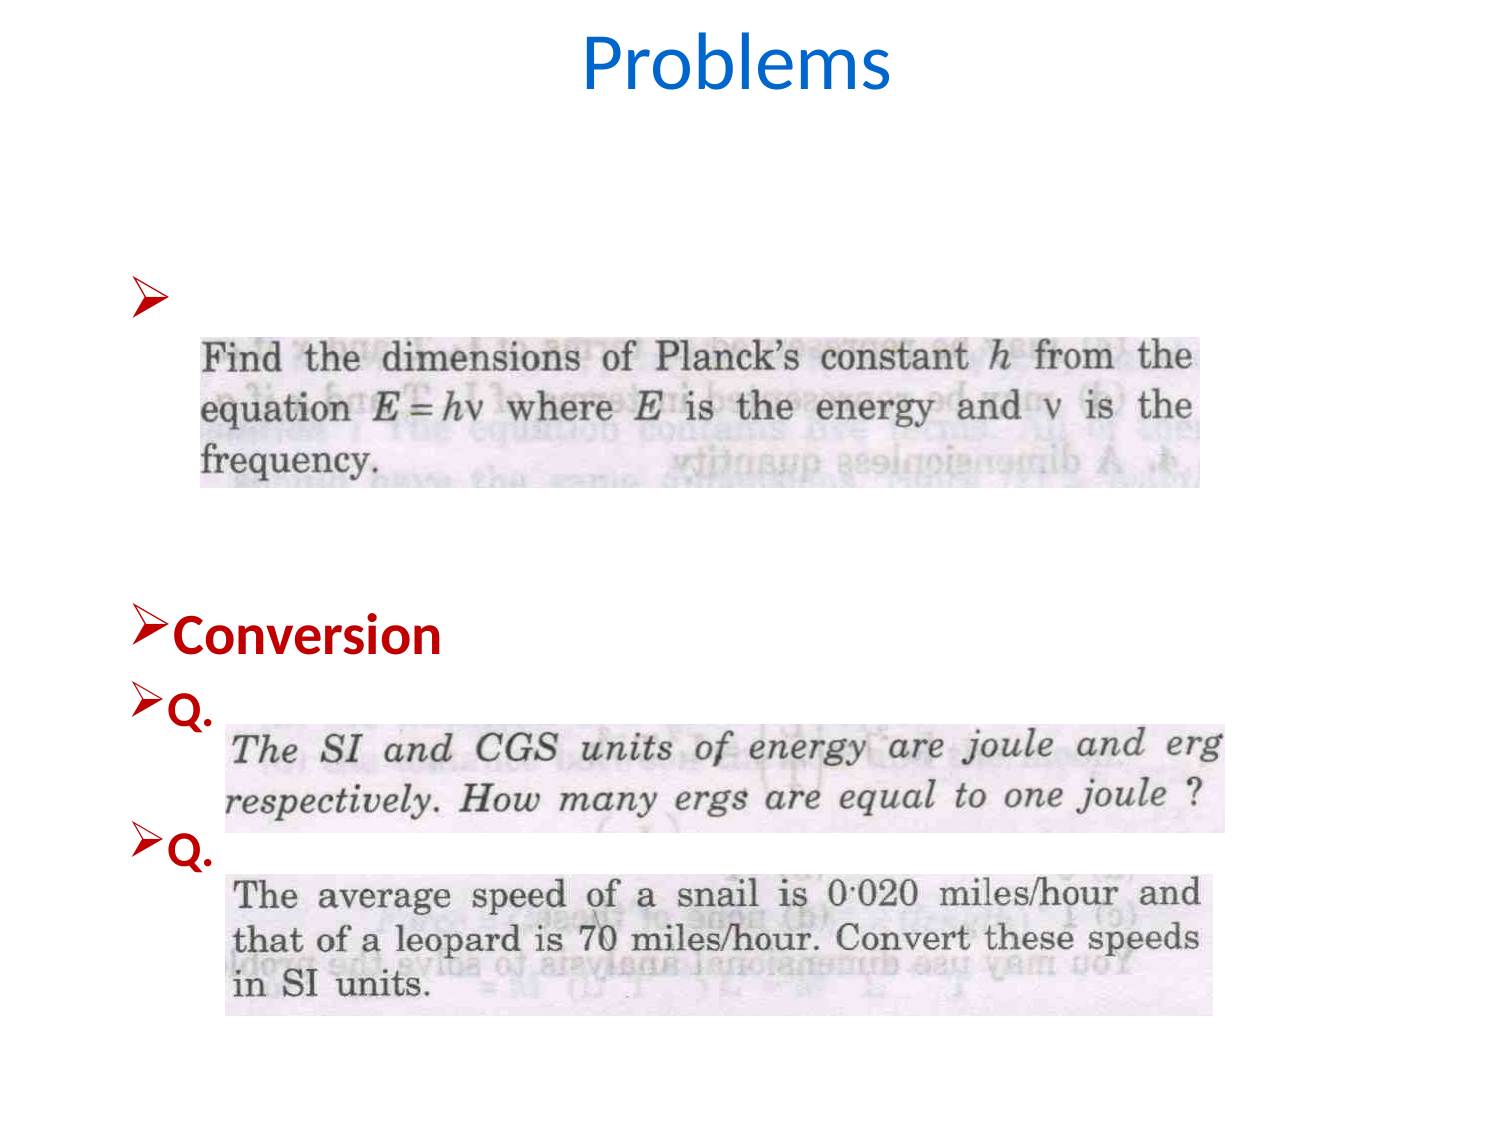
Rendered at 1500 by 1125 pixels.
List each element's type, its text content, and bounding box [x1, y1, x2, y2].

picture [199, 337, 1201, 488]
picture [224, 724, 1226, 834]
title Problems [287, 0, 1188, 113]
subtitle Conversion Q. Q. [112, 262, 1438, 1088]
picture [224, 874, 1213, 1016]
